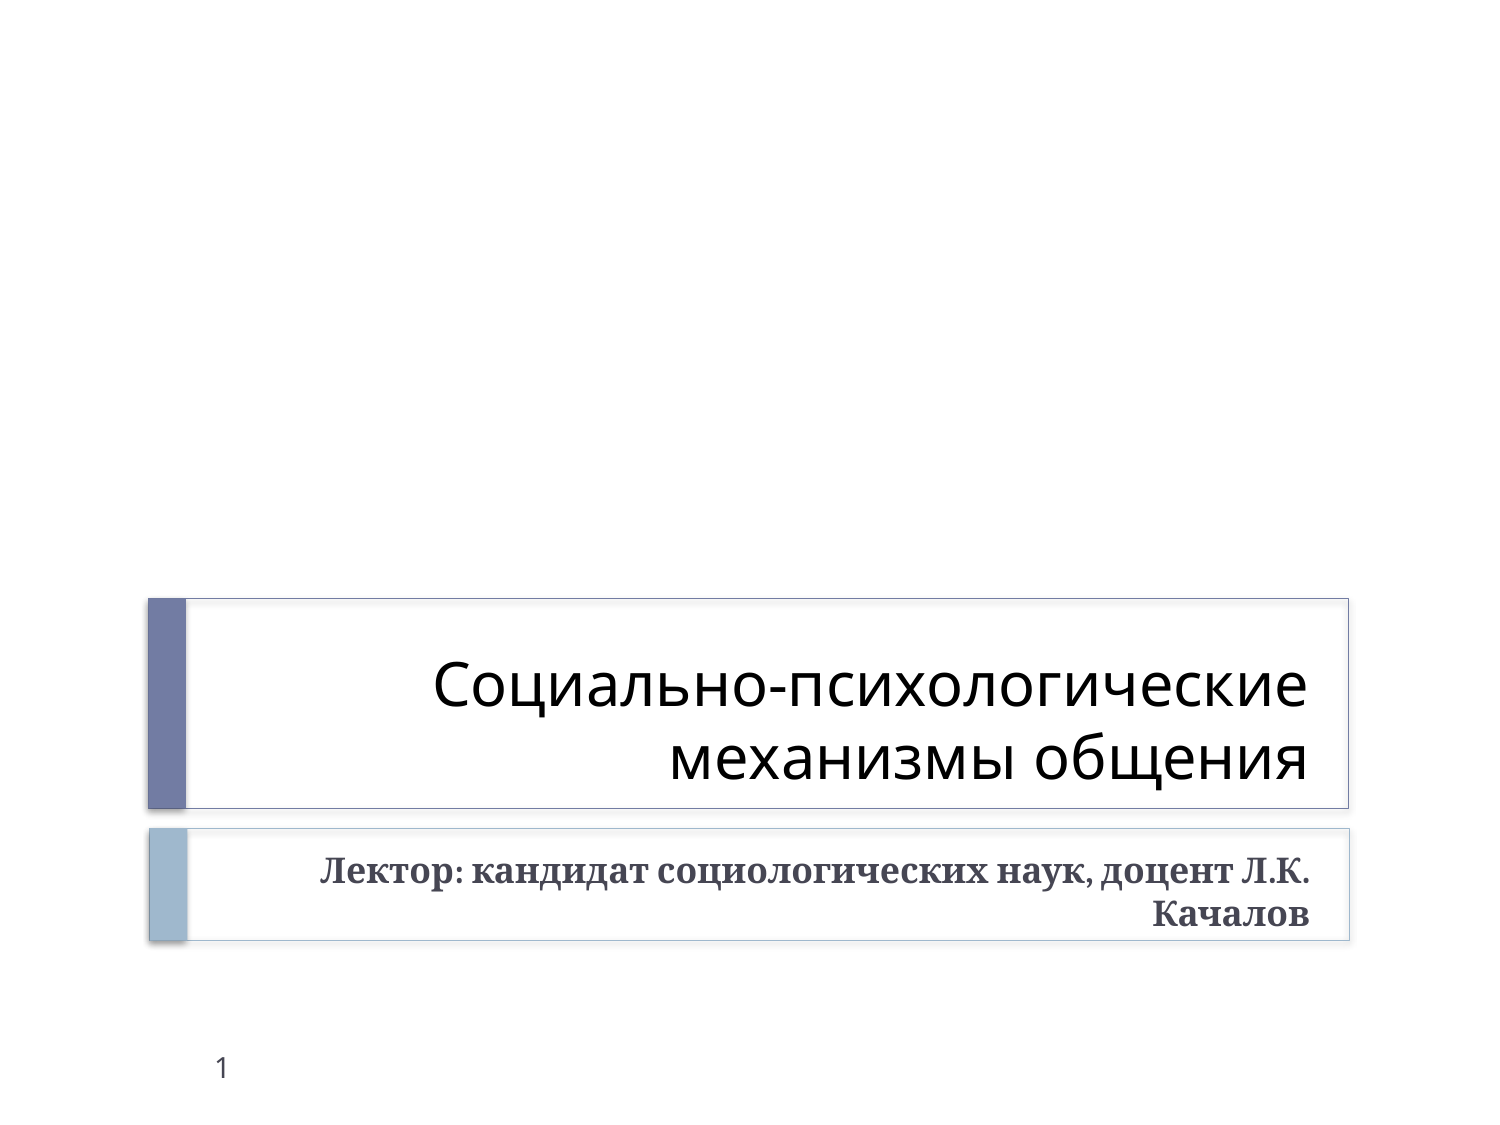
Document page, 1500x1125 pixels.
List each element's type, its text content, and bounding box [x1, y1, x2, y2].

slide_number 1 [199, 1042, 400, 1103]
title Социально-психологические механизмы общения [200, 637, 1325, 800]
subtitle Лектор: кандидат социологических наук, доцент Л.К. Качалов [200, 840, 1325, 929]
